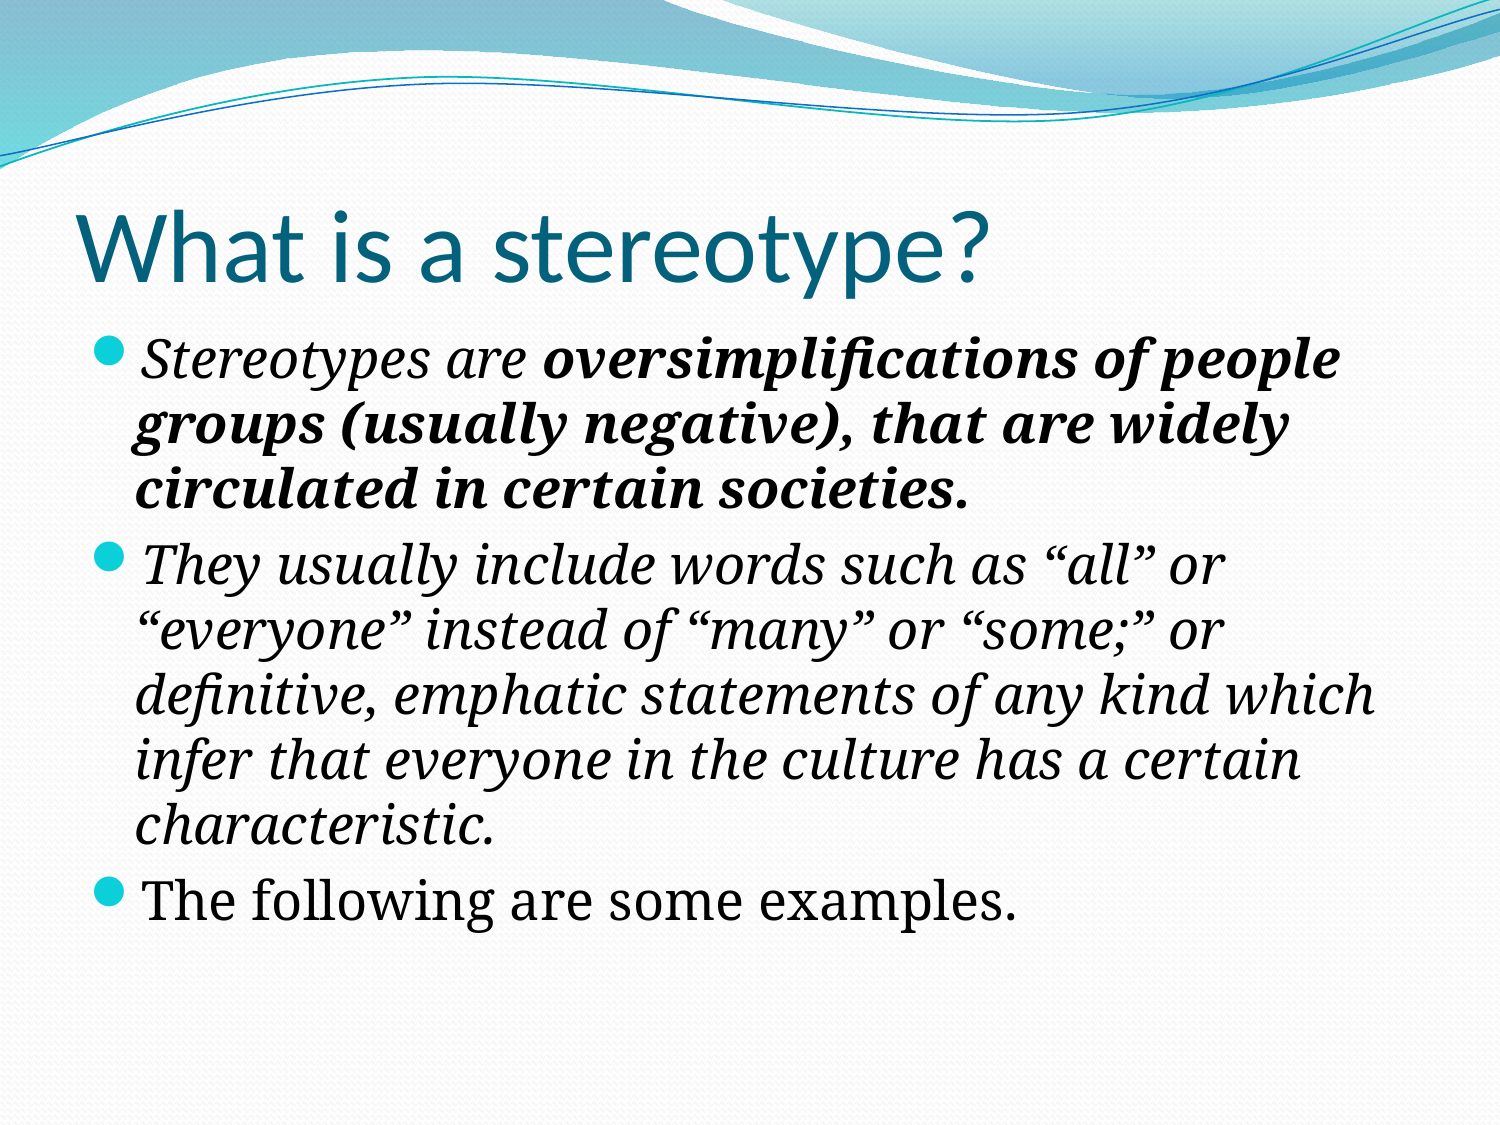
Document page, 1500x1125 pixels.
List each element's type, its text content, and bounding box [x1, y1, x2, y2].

list Stereotypes are oversimplifications of people groups (usually negative), that are widely circulated in certain societies. They usually include words such as “all” or “everyone” instead of “many” or “some;” or definitive, emphatic statements of any kind which infer that everyone in the culture has a certain characteristic. The following are some examples. [75, 317, 1425, 1038]
title What is a stereotype? [75, 115, 1425, 303]
